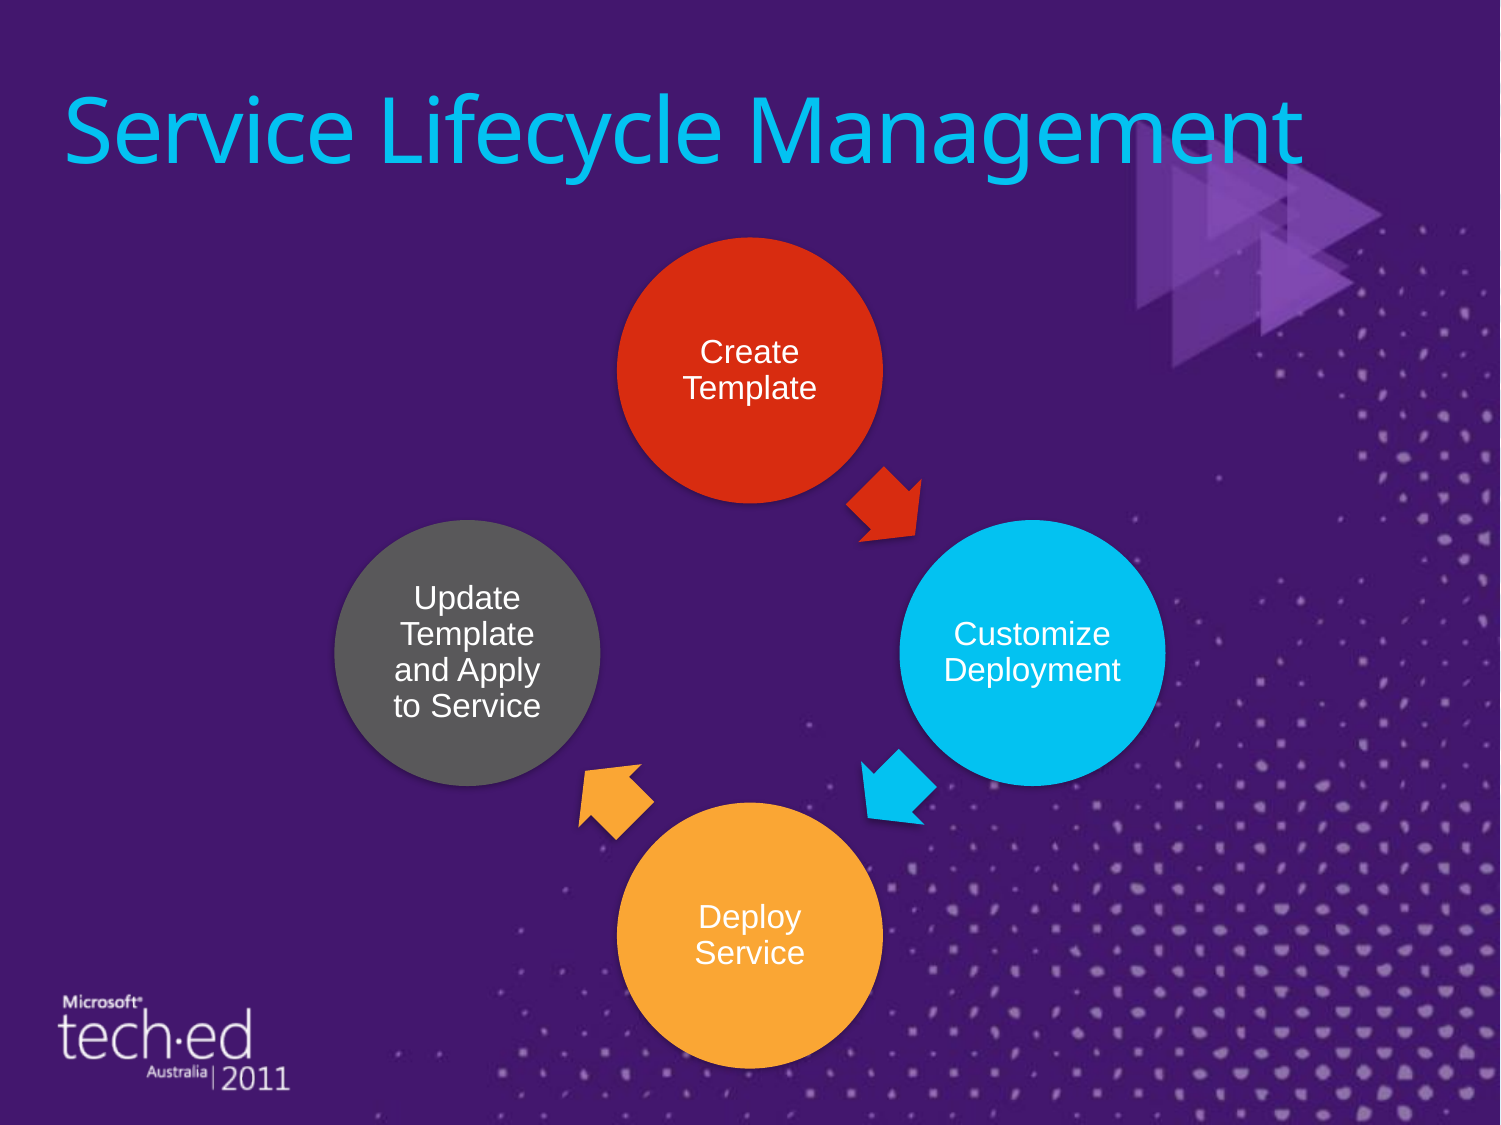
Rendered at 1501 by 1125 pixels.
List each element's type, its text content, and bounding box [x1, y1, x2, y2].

title Service Lifecycle Management [63, 84, 1437, 185]
picture [0, 0, 1501, 1125]
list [63, 237, 1437, 1069]
